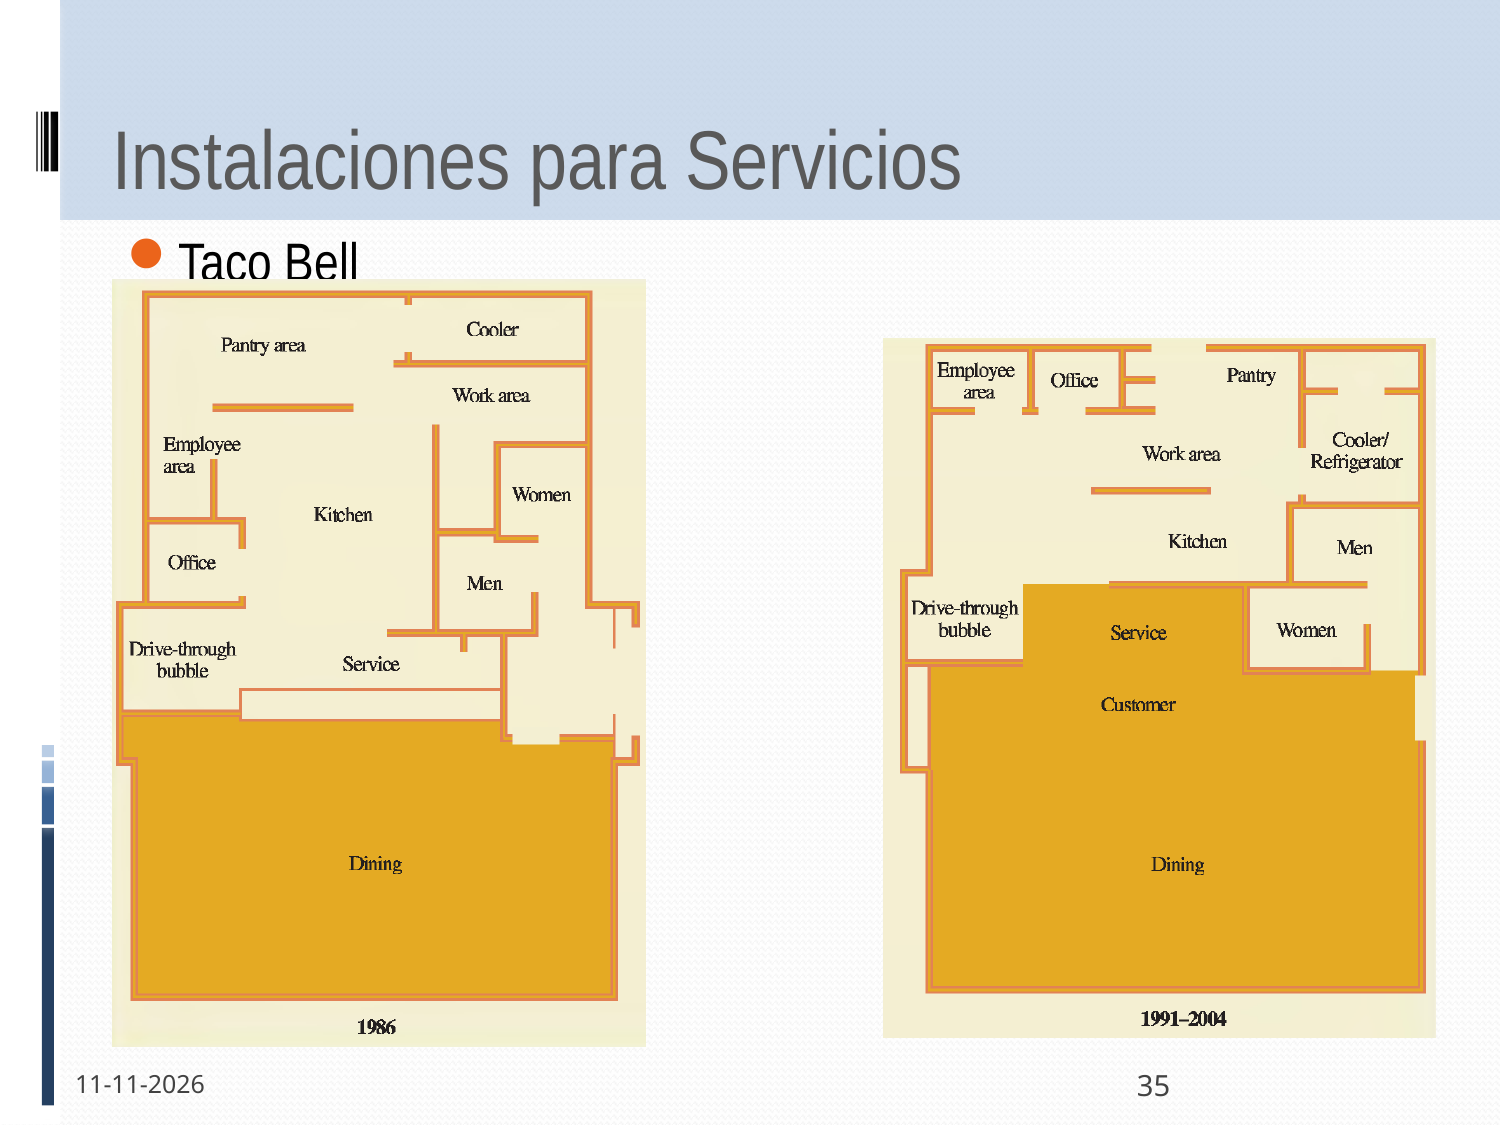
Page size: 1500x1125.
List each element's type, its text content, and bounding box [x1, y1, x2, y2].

title Instalaciones para Servicios [111, 18, 1436, 207]
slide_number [75, 1042, 243, 1103]
list Taco Bell [111, 219, 1436, 1038]
picture [111, 279, 646, 1048]
picture [883, 337, 1436, 1038]
slide_number 35 [1045, 1051, 1171, 1107]
